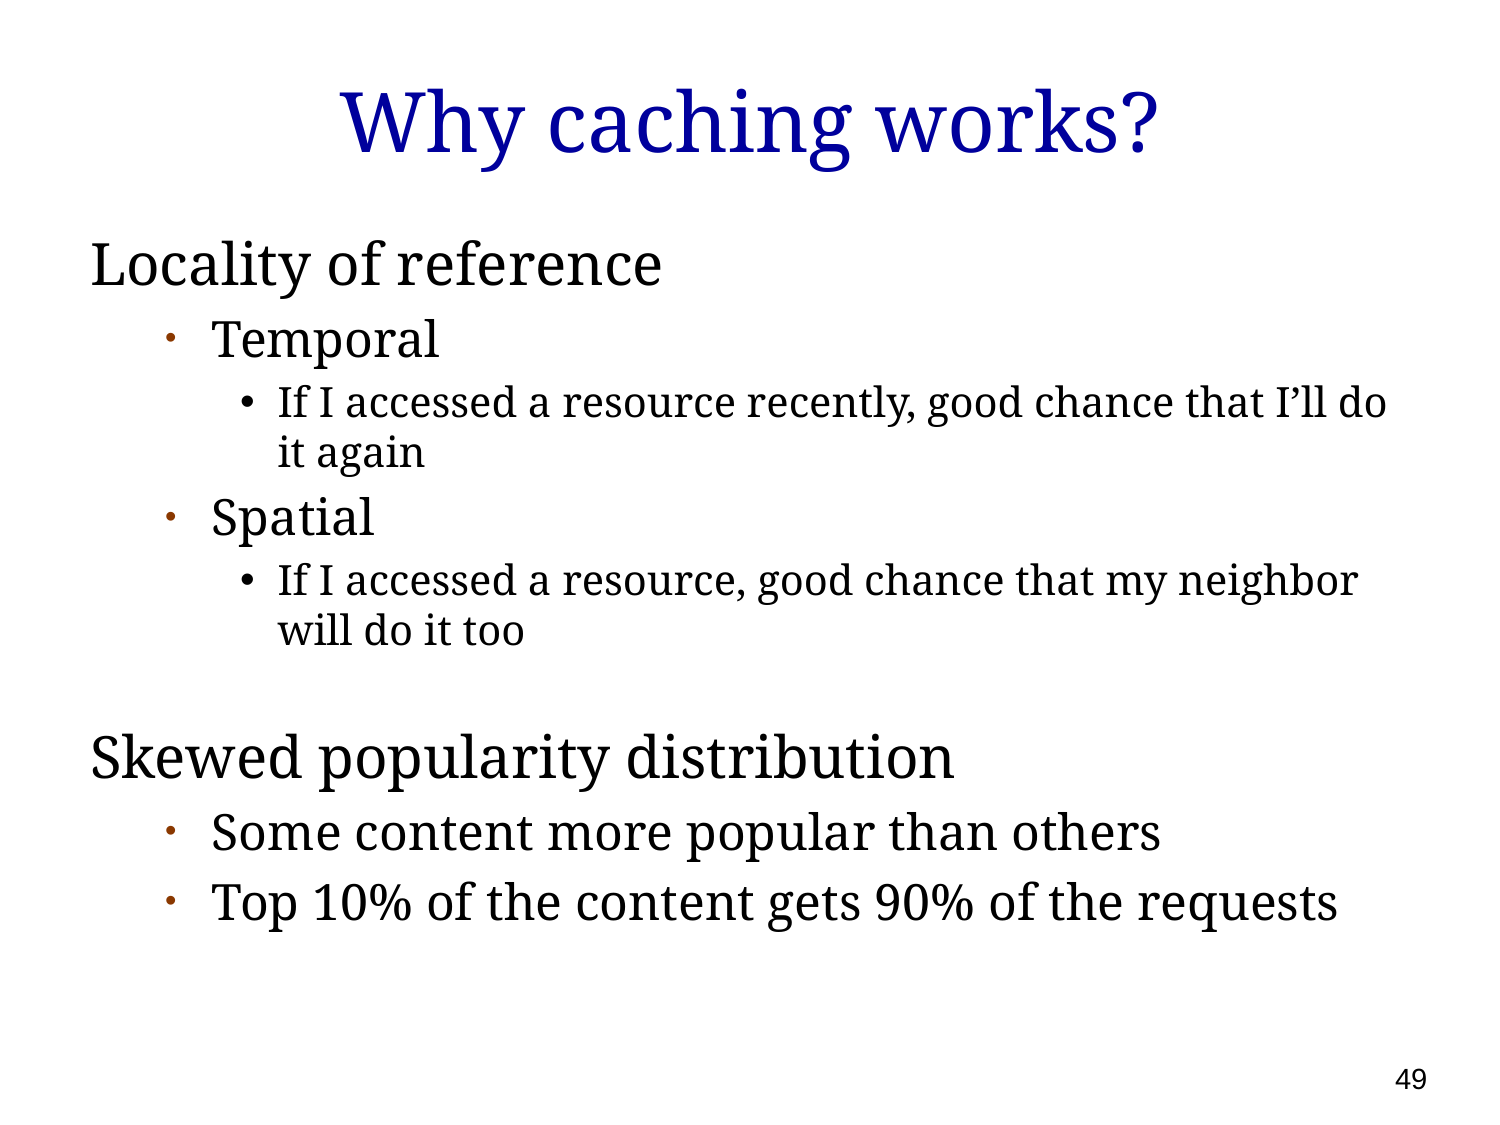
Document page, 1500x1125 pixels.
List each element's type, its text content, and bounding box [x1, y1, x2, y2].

slide_number 49 [1092, 1024, 1443, 1103]
list Locality of reference Temporal If I accessed a resource recently, good chance that I’ll do it again Spatial If I accessed a resource, good chance that my neighbor will do it too Skewed popularity distribution Some content more popular than others Top 10% of the content gets 90% of the requests [74, 219, 1426, 1013]
title Why caching works? [74, 47, 1426, 191]
